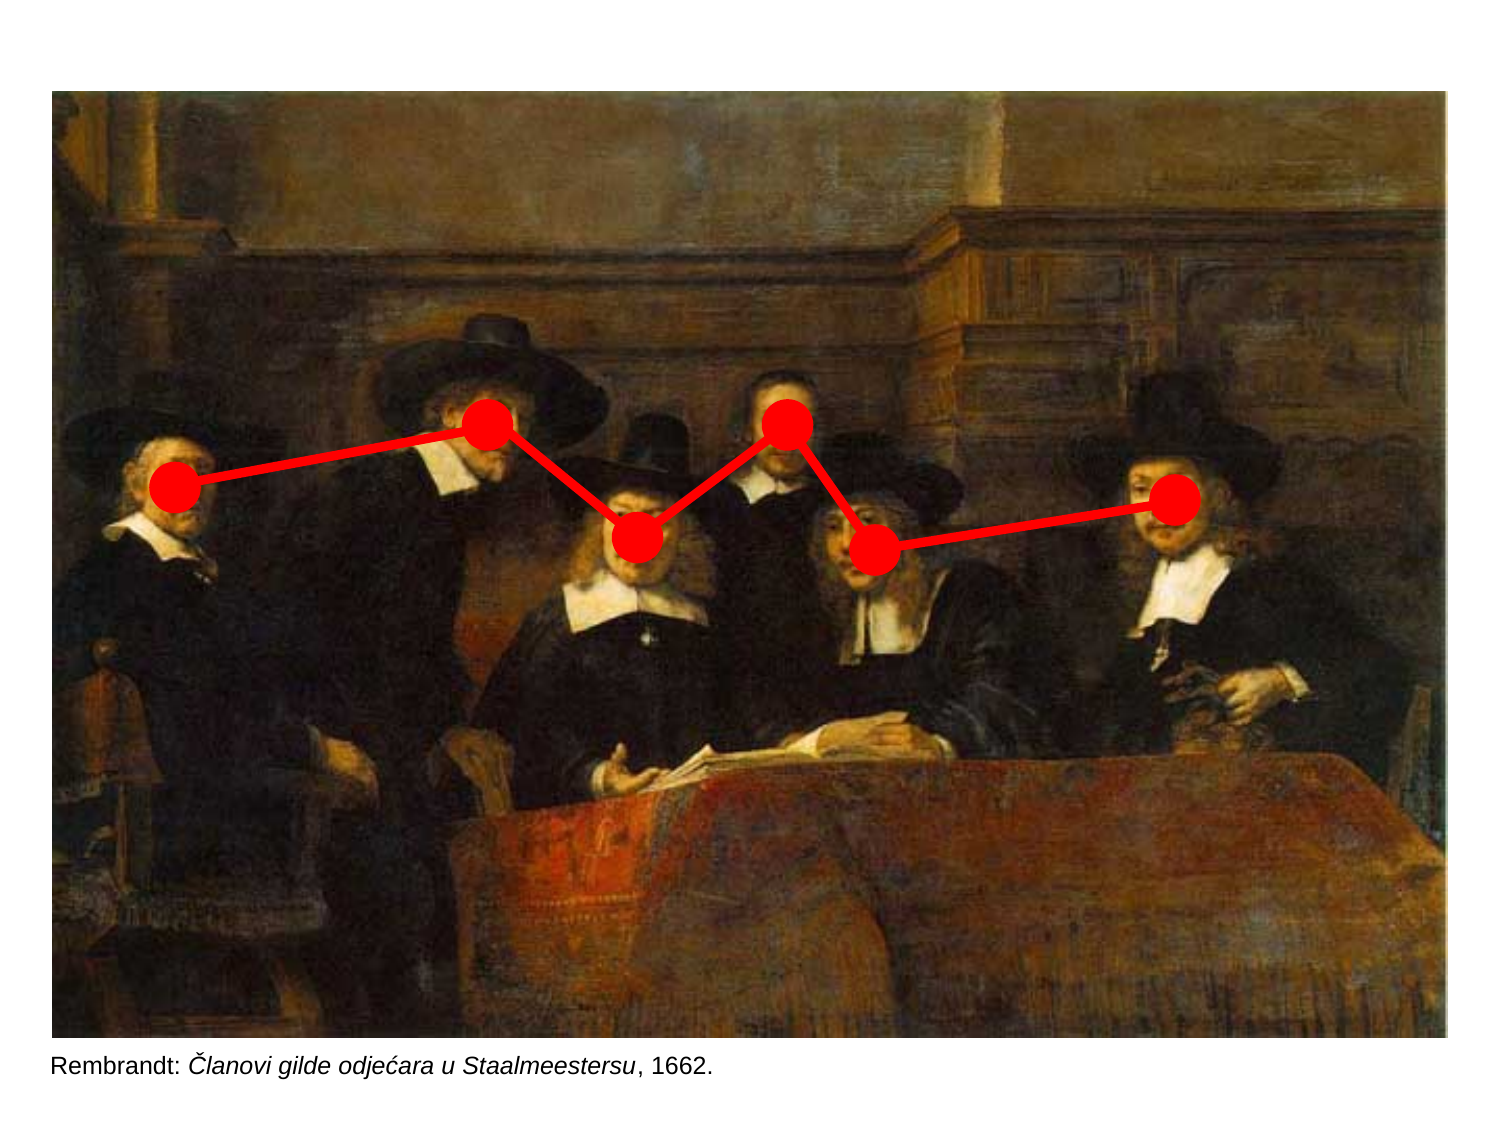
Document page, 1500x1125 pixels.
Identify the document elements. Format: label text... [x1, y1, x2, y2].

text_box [149, 399, 1201, 576]
picture [51, 91, 1449, 1038]
text_box Rembrandt: Članovi gilde odjećara u Staalmeestersu, 1662. [35, 1042, 729, 1088]
